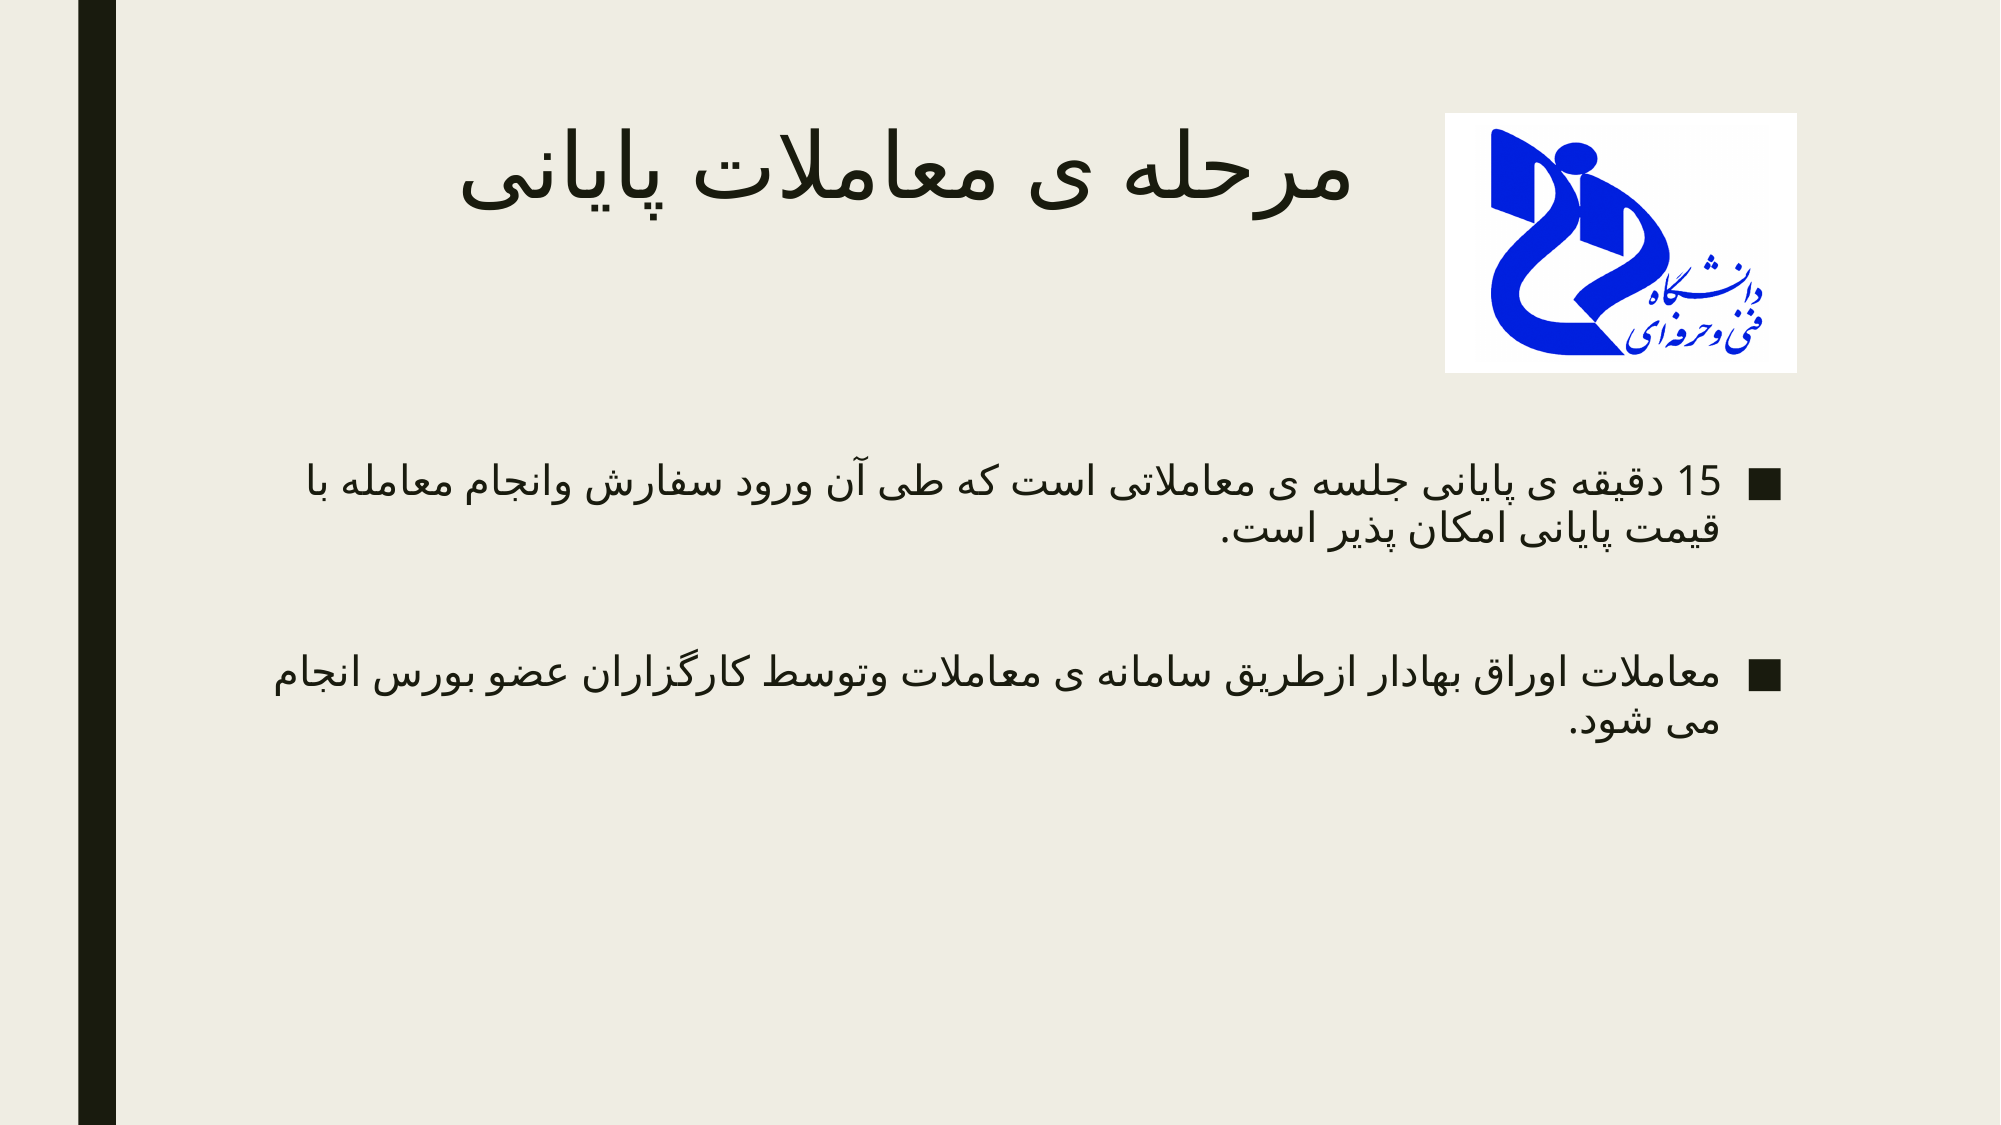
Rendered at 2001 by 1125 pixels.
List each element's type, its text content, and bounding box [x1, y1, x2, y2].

picture [1444, 112, 1800, 375]
list 15 دقیقه ی پایانی جلسه ی معاملاتی است که طی آن ورود سفارش وانجام معامله با قیمت پایانی امکان پذیر است. معاملات اوراق بهادار ازطریق سامانه ی معاملات وتوسط کارگزاران عضو بورس انجام می شود. [225, 375, 1800, 963]
title مرحله ی معاملات پایانی [225, 112, 1444, 357]
